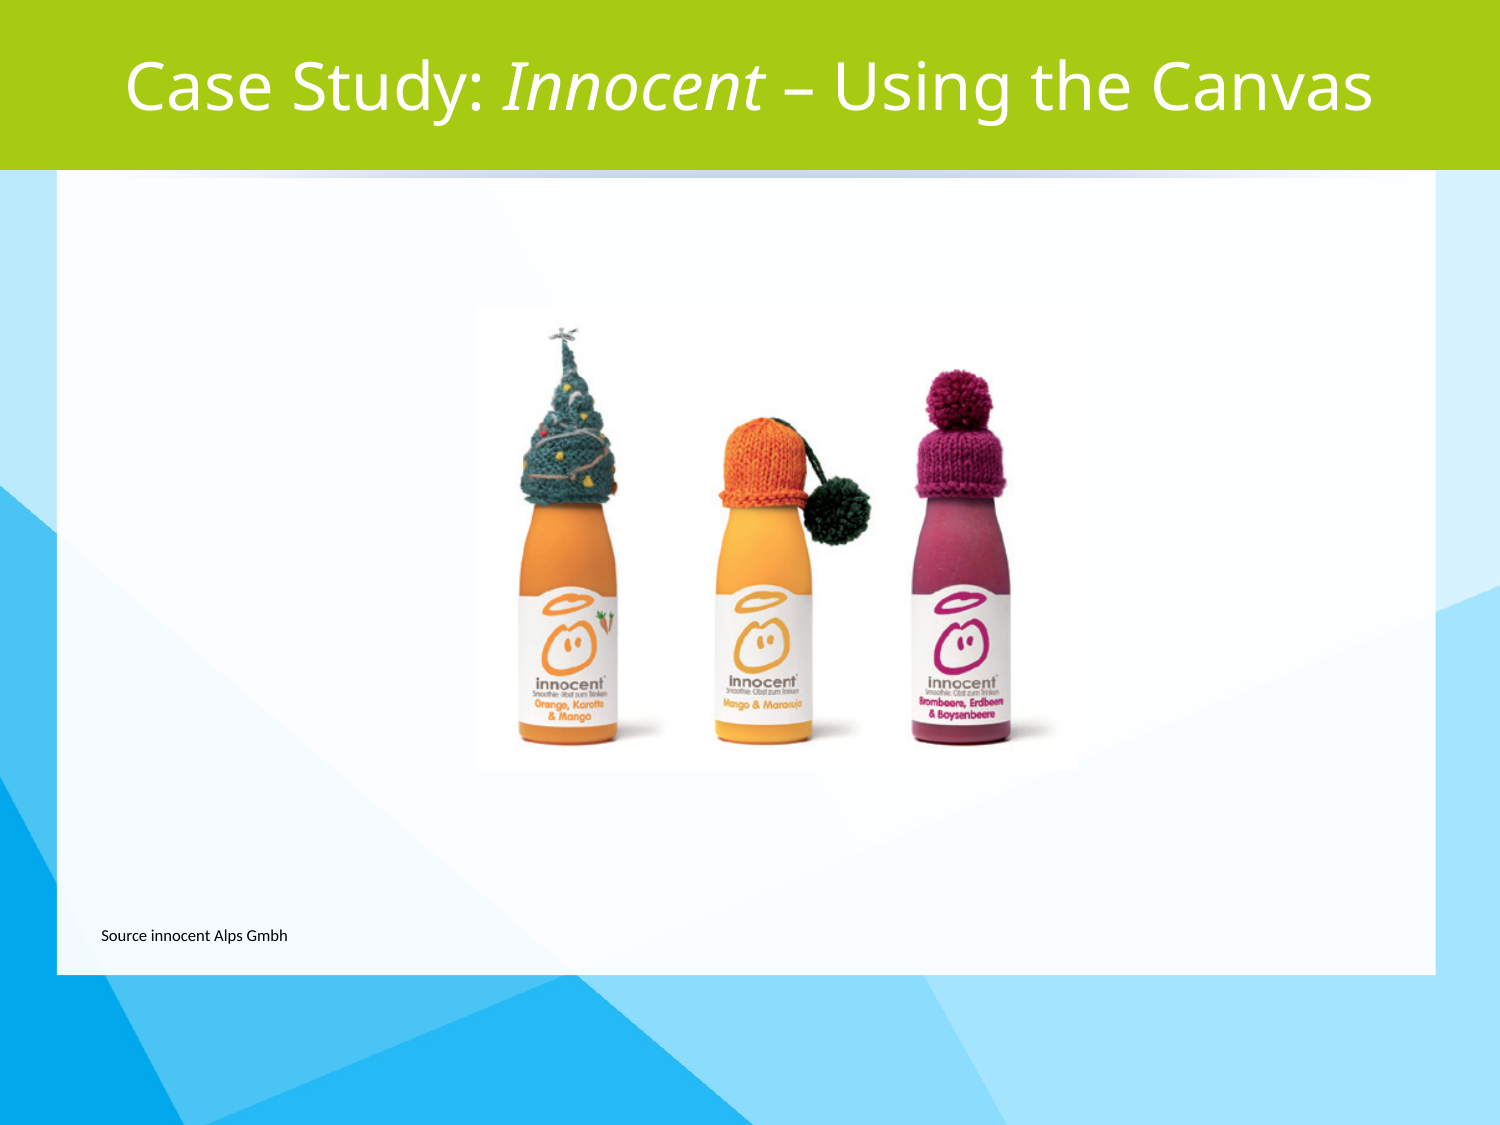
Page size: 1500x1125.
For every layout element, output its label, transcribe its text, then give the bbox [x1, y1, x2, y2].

text_box Case Study: Innocent – Using the Canvas [0, 0, 1500, 172]
text_box [55, 185, 1438, 977]
text_box Source innocent Alps Gmbh [86, 917, 304, 973]
picture [476, 306, 1078, 770]
picture [0, 99, 1500, 1125]
